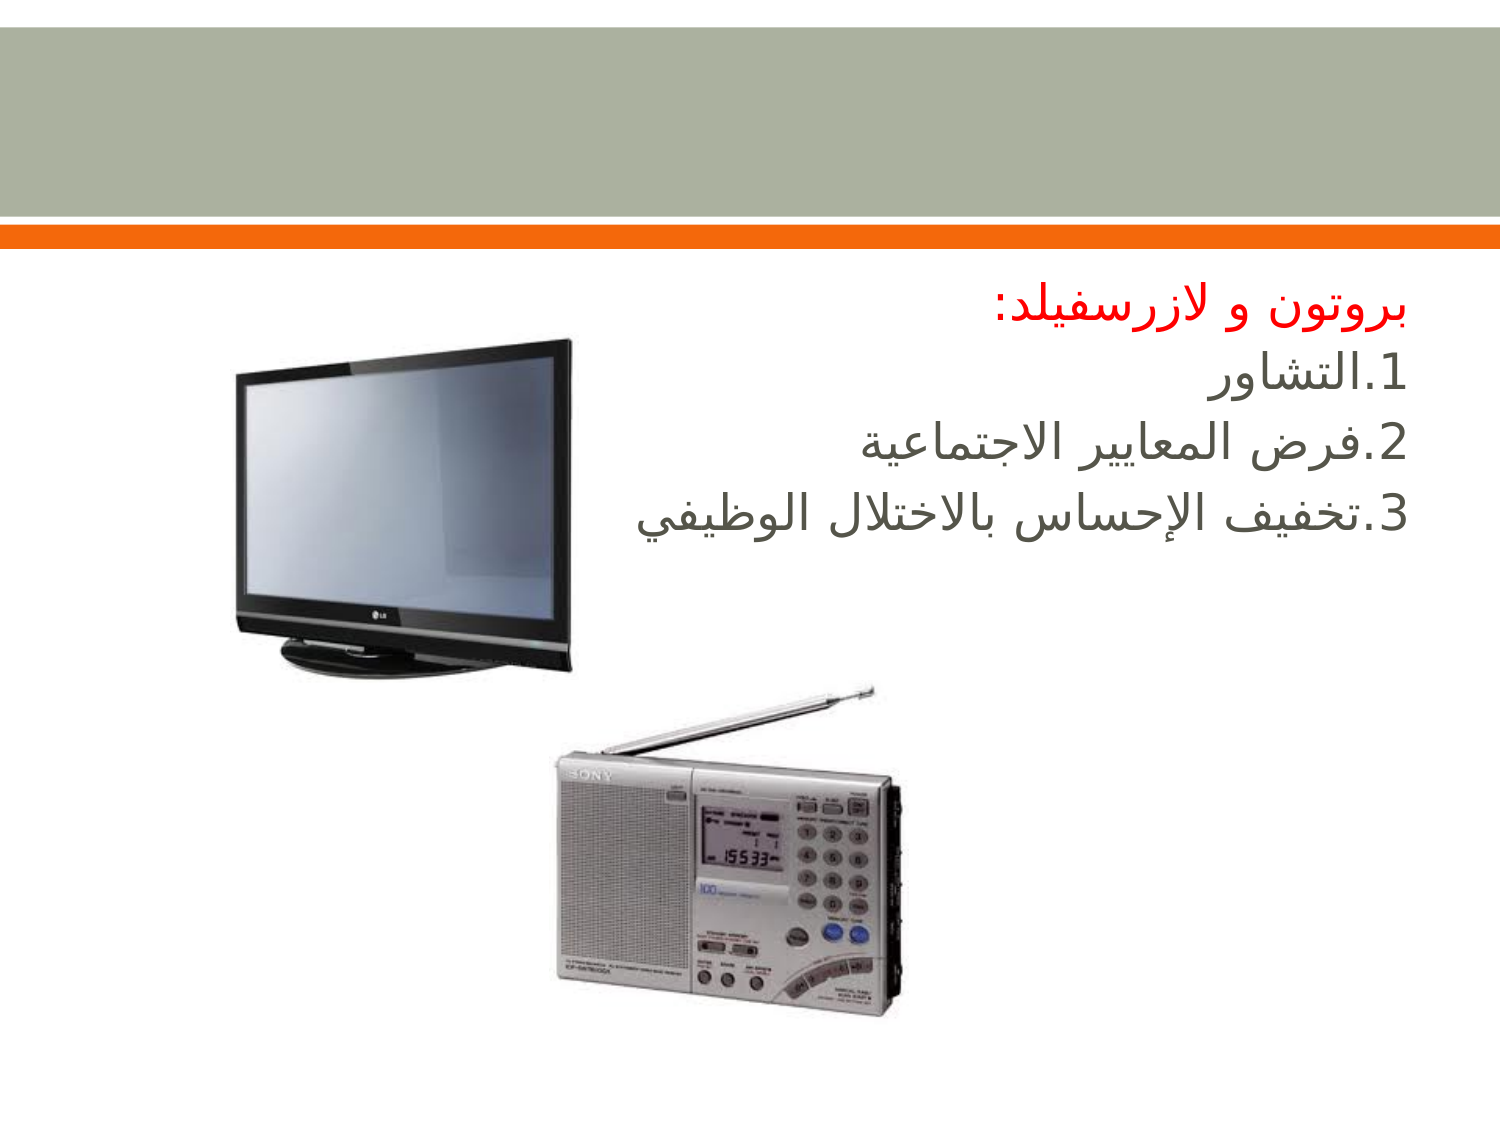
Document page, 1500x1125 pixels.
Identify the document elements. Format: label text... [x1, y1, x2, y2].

list بروتون و لازرسفيلد: 1.التشاور 2.فرض المعايير الاجتماعية 3.تخفيف الإحساس بالاختلال الوظيفي [75, 262, 1425, 1005]
picture [229, 332, 909, 1025]
